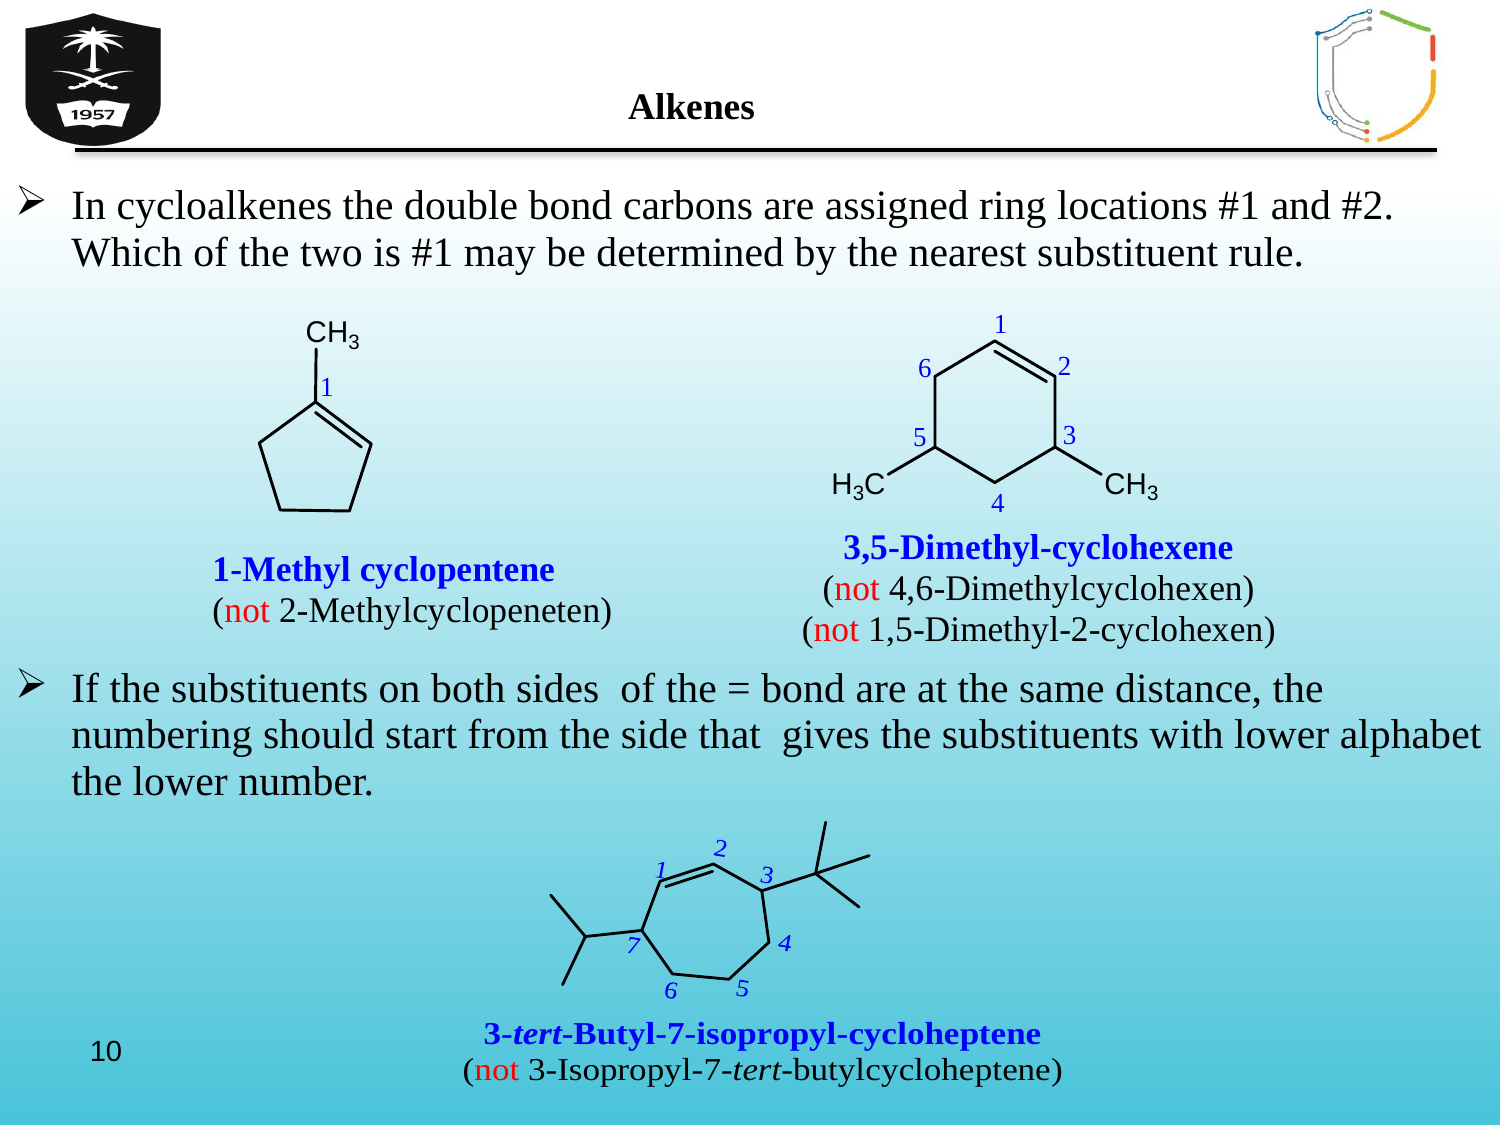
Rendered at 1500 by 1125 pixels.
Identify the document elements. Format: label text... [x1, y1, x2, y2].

text_box Alkenes [613, 74, 771, 135]
picture [24, 12, 163, 151]
text_box 10 [75, 1024, 425, 1103]
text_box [212, 312, 1276, 651]
list In cycloalkenes the double bond carbons are assigned ring locations #1 and #2. Which of the two is #1 may be determined by the nearest substituent rule. If the substituents on both sides of the = bond are at the same distance, the numbering should start from the side that gives the substituents with lower alphabet the lower number. [0, 174, 1500, 1125]
picture [1287, 0, 1463, 165]
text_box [462, 819, 1063, 1088]
